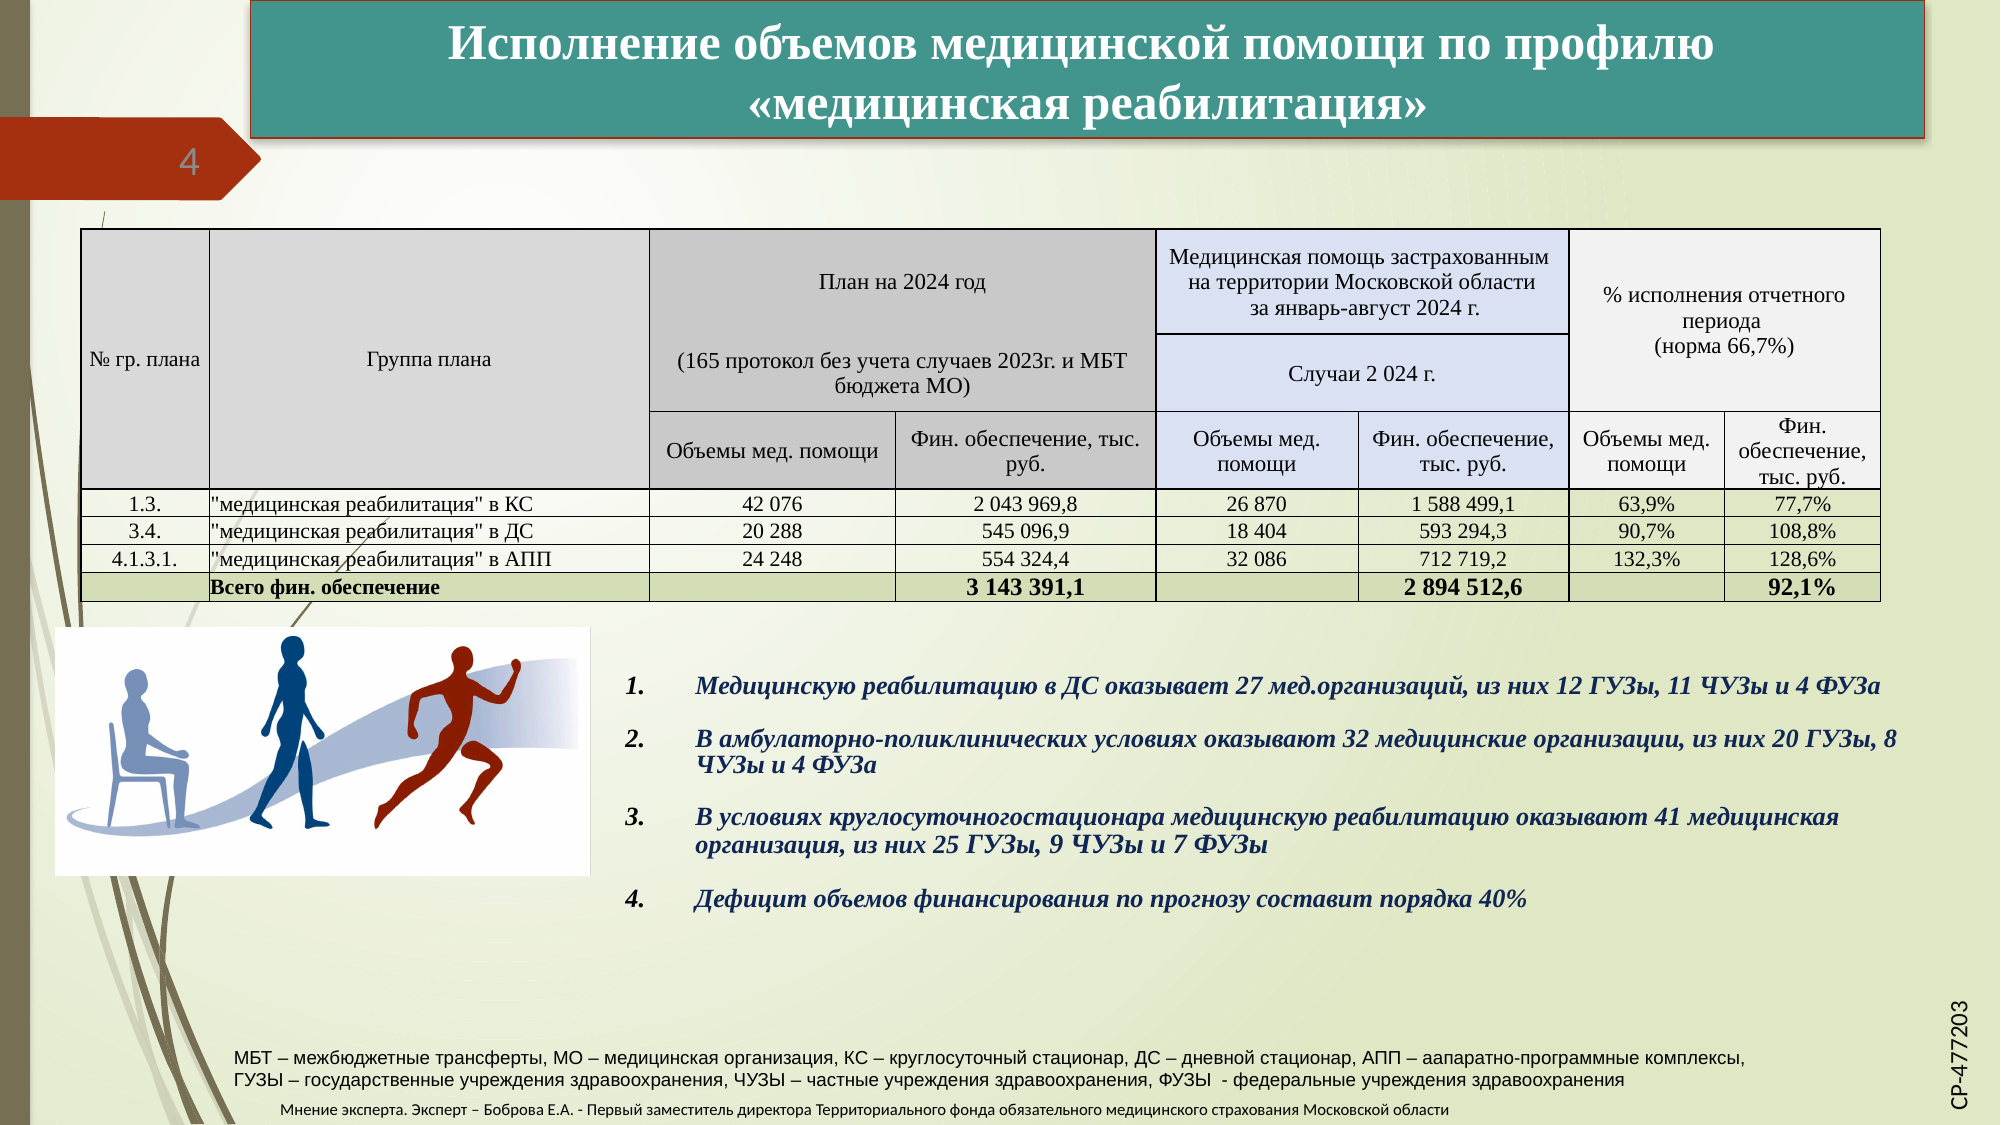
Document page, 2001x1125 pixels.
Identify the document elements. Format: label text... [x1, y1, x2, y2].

table_cell 593 294,3 [1359, 517, 1568, 544]
table_cell 24 248 [650, 545, 895, 572]
table_cell Объемы мед. помощи [1570, 412, 1724, 488]
table_cell 77,7% [1725, 490, 1880, 516]
table_cell 18 404 [1157, 517, 1358, 544]
table_header Группа плана [210, 230, 649, 488]
table_cell "медицинская реабилитация" в ДС [210, 517, 649, 544]
table_cell Объемы мед. помощи [650, 412, 895, 488]
table_cell 108,8% [1725, 517, 1880, 544]
table_cell Случаи 2 024 г. [1157, 335, 1568, 411]
table_cell [650, 573, 895, 601]
table_cell 128,6% [1725, 545, 1880, 572]
table_cell Фин. обеспечение, тыс. руб. [1725, 412, 1880, 488]
text_box Медицинскую реабилитацию в ДС оказывает 27 мед.организаций, из них 12 ГУЗы, 11 ЧУЗы и 4 ФУЗа В амбулаторно-поликлинических условиях оказывают 32 медицинские организации, из них 20 ГУЗы, 8 ЧУЗы и 4 ФУЗа В условиях круглосуточногостационара медицинскую реабилитацию оказывают 41 медицинская организация, из них 25 ГУЗы, 9 ЧУЗы и 7 ФУЗы Дефицит объемов финансирования по прогнозу составит порядка 40% [610, 662, 1945, 964]
table_cell 545 096,9 [896, 517, 1155, 544]
table_cell Фин. обеспечение, тыс. руб. [896, 412, 1155, 488]
picture [54, 627, 591, 876]
table_cell 4.1.3.1. [82, 545, 209, 572]
table_cell 554 324,4 [896, 545, 1155, 572]
text_box Мнение эксперта. Эксперт – Боброва Е.А. - Первый заместитель директора Территориального фонда обязательного медицинского страхования Московской области [265, 1091, 1641, 1125]
table_cell 1 588 499,1 [1359, 490, 1568, 516]
table_cell 26 870 [1157, 490, 1358, 516]
table_cell 3.4. [82, 517, 209, 544]
table_cell 20 288 [650, 517, 895, 544]
table_cell 3 143 391,1 [896, 573, 1155, 601]
table_cell [1570, 573, 1724, 601]
table_header № гр. плана [82, 230, 209, 488]
table_cell 712 719,2 [1359, 545, 1568, 572]
text_box Исполнение объемов медицинской помощи по профилю «медицинская реабилитация» [250, 0, 1925, 139]
table_cell 92,1% [1725, 573, 1880, 601]
table_cell 1.3. [82, 490, 209, 516]
text_box CP-477203 [1935, 899, 1980, 1125]
table_header % исполнения отчетного периода (норма 66,7%) [1570, 230, 1880, 411]
text_box МБТ – межбюджетные трансферты, МО – медицинская организация, КС – круглосуточный стационар, ДС – дневной стационар, АПП – аапаратно-программные комплексы, ГУЗЫ – государственные учреждения здравоохранения, ЧУЗЫ – частные учреждения здравоохранения, ФУЗЫ - федеральные учреждения здравоохранения [219, 1038, 1781, 1098]
table_cell [1157, 573, 1358, 601]
slide_number 4 [87, 129, 216, 190]
table_cell Всего фин. обеспечение [210, 573, 649, 601]
table_cell "медицинская реабилитация" в КС [210, 490, 649, 516]
table_cell 42 076 [650, 490, 895, 516]
table_cell Объемы мед. помощи [1157, 412, 1358, 488]
table_cell 32 086 [1157, 545, 1358, 572]
table_cell 90,7% [1570, 517, 1724, 544]
table_cell 2 894 512,6 [1359, 573, 1568, 601]
table_header План на 2024 год [650, 230, 1155, 334]
table_header Медицинская помощь застрахованным на территории Московской области за январь-август 2024 г. [1157, 230, 1568, 333]
table_cell Фин. обеспечение, тыс. руб. [1359, 412, 1568, 488]
table_cell 2 043 969,8 [896, 490, 1155, 516]
table_cell (165 протокол без учета случаев 2023г. и МБТ бюджета МО) [650, 334, 1155, 411]
table_cell 63,9% [1570, 490, 1724, 516]
table_cell 132,3% [1570, 545, 1724, 572]
table_cell [82, 573, 209, 601]
table_cell "медицинская реабилитация" в АПП [210, 545, 649, 572]
